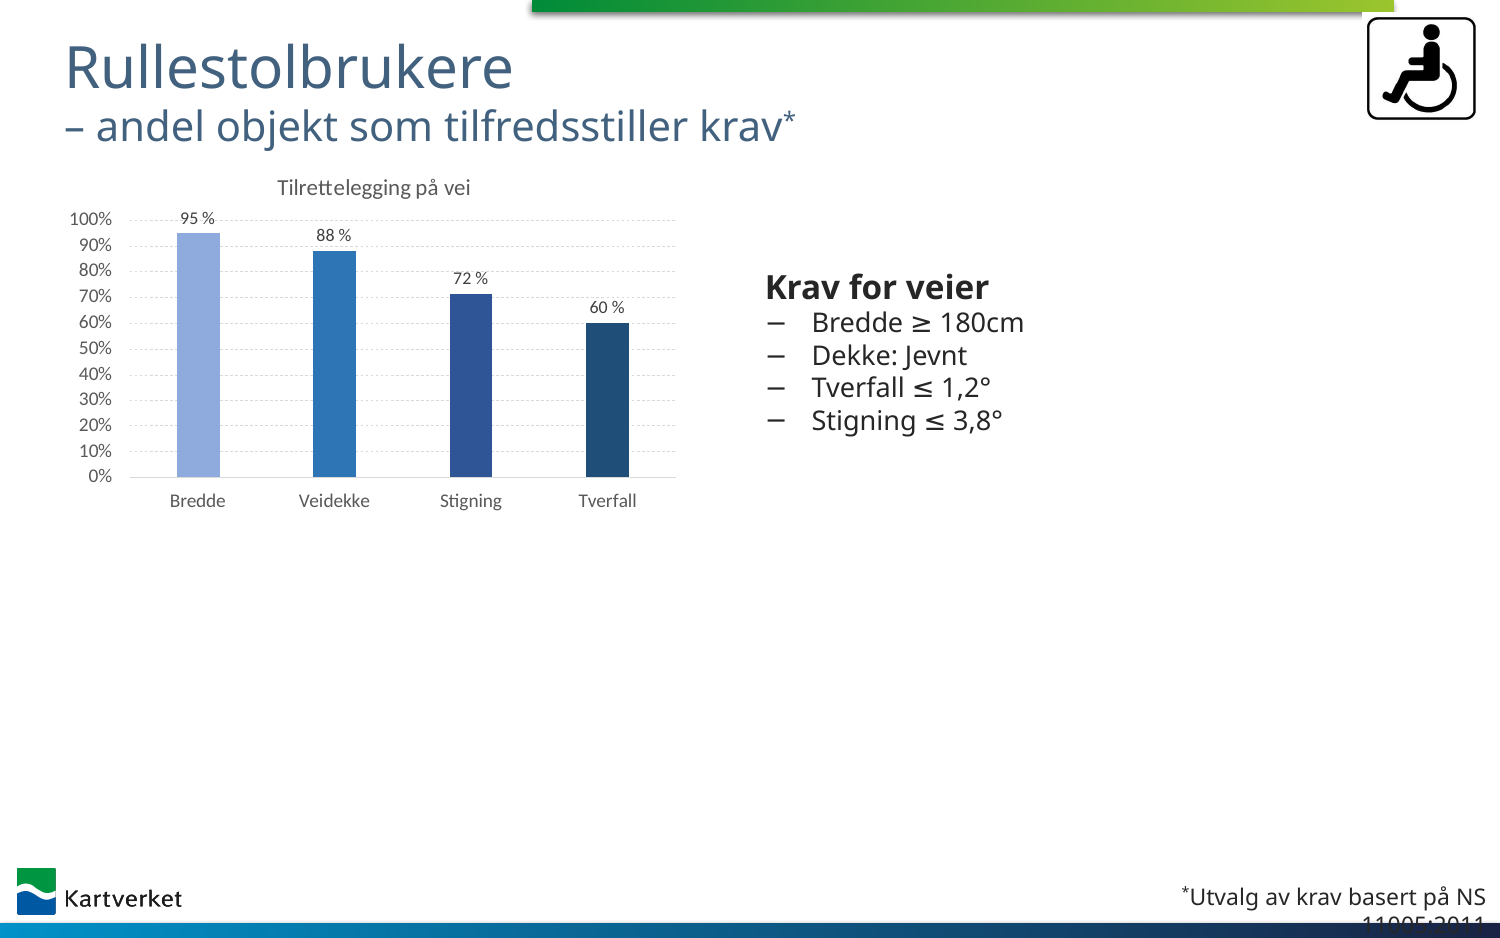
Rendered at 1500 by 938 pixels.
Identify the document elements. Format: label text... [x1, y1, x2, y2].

text_box *Utvalg av krav basert på NS 11005:2011 [1068, 873, 1500, 938]
text_box Krav for veier Bredde ≥ 180cm Dekke: Jevnt Tverfall ≤ 1,2° Stigning ≤ 3,8° [750, 258, 1234, 444]
picture [1362, 12, 1481, 126]
text_box Rullestolbrukere – andel objekt som tilfredsstiller krav* [49, 25, 1431, 158]
picture [62, 166, 687, 519]
